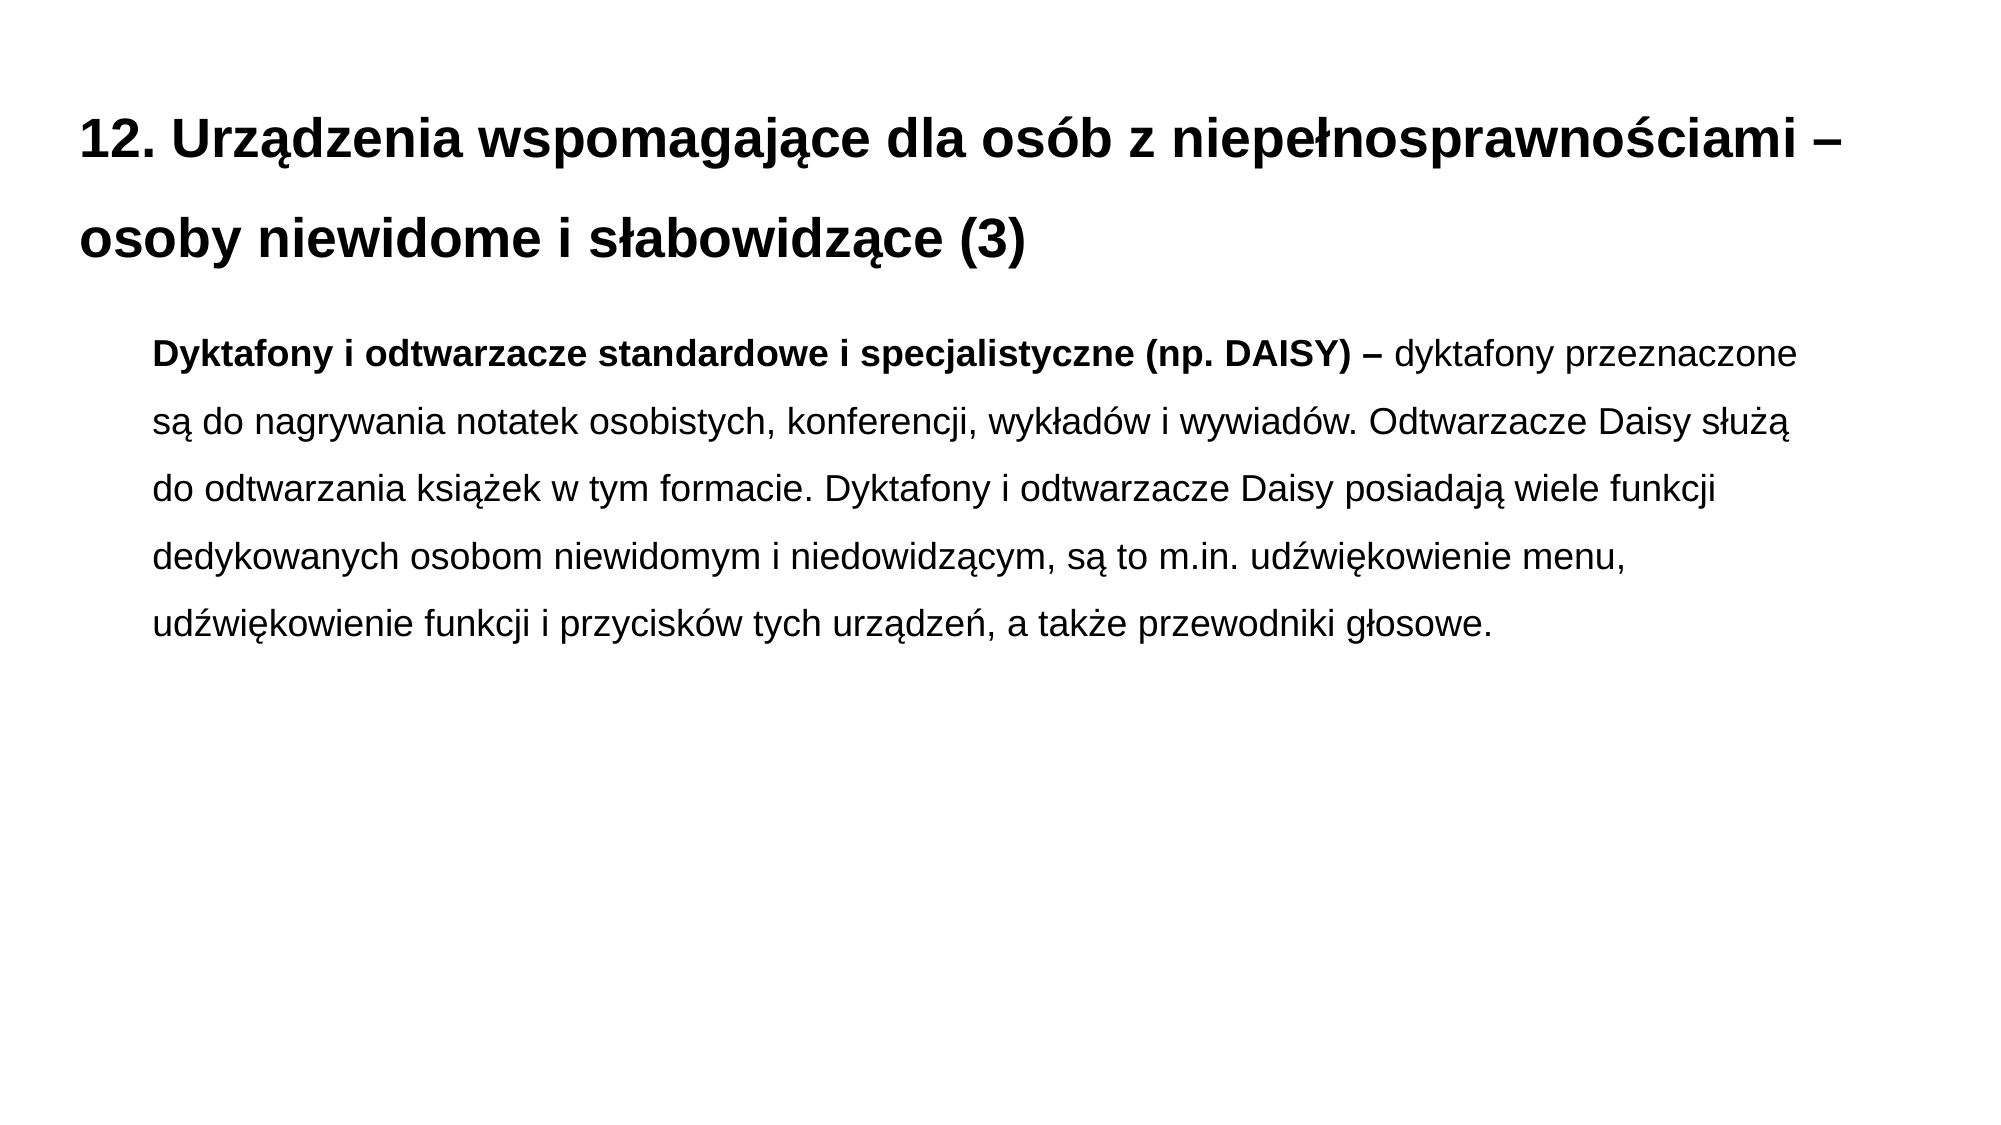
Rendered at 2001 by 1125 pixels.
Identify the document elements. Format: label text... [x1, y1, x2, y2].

list Dyktafony i odtwarzacze standardowe i specjalistyczne (np. DAISY) – dyktafony przeznaczone są do nagrywania notatek osobistych, konferencji, wykładów i wywiadów. Odtwarzacze Daisy służą do odtwarzania książek w tym formacie. Dyktafony i odtwarzacze Daisy posiadają wiele funkcji dedykowanych osobom niewidomym i niedowidzącym, są to m.in. udźwiękowienie menu, udźwiękowienie funkcji i przycisków tych urządzeń, a także przewodniki głosowe. [137, 299, 1863, 1014]
title 12. Urządzenia wspomagające dla osób z niepełnosprawnościami – osoby niewidome i słabowidzące (3) [64, 59, 2000, 278]
